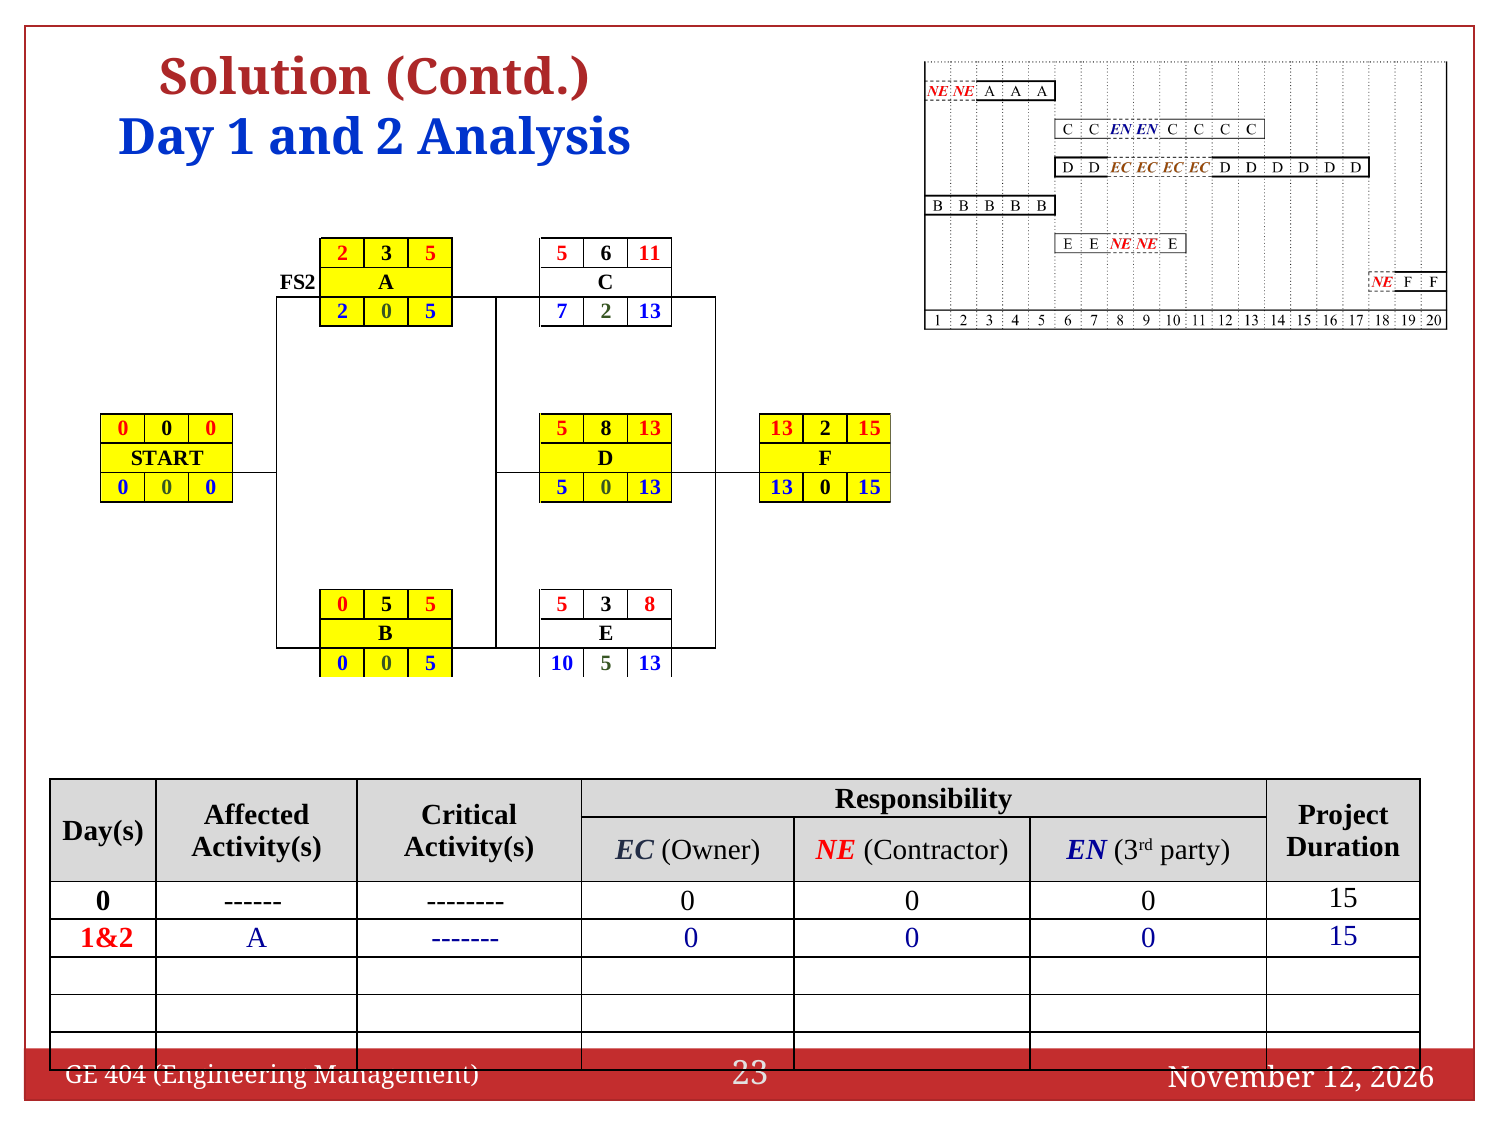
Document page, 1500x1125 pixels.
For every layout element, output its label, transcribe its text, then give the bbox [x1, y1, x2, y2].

picture [99, 237, 893, 679]
table_cell [358, 958, 581, 994]
table_cell [582, 995, 793, 1031]
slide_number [950, 1050, 1450, 1111]
picture [924, 60, 1448, 338]
title Solution (Contd.) Day 1 and 2 Analysis [50, 47, 700, 172]
table_cell [157, 1033, 356, 1069]
table_cell [358, 995, 581, 1031]
table_cell 0 [582, 920, 793, 956]
table_cell [1031, 995, 1266, 1031]
table_cell [51, 958, 155, 994]
table_cell EC (Owner) [582, 818, 793, 881]
table_header Day(s) [51, 780, 155, 881]
table_cell ------ [157, 882, 356, 918]
table_header Responsibility [582, 780, 1266, 816]
slide_number 23 [699, 1071, 800, 1110]
table_cell NE (Contractor) [795, 818, 1029, 881]
table_header Affected Activity(s) [157, 780, 356, 881]
table_cell [157, 995, 356, 1031]
table_cell [582, 958, 793, 994]
table_cell -------- [358, 882, 581, 918]
table_cell 0 [51, 882, 155, 918]
table_cell EN (3rd party) [1031, 818, 1266, 881]
table_cell 0 [1031, 882, 1266, 918]
table_header Project Duration [1267, 780, 1419, 881]
table_cell 15 [1267, 882, 1419, 918]
table_cell ------- [358, 920, 581, 956]
table_cell [795, 1033, 1029, 1069]
table_cell [358, 1033, 581, 1069]
footer GE 404 (Engineering Management) [50, 1071, 638, 1112]
table_cell [795, 958, 1029, 994]
table_cell [1267, 958, 1419, 994]
table_cell [1031, 958, 1266, 994]
table_cell [1031, 1033, 1266, 1069]
table_cell 0 [795, 920, 1029, 956]
table_cell [51, 1033, 155, 1069]
table_cell [157, 958, 356, 994]
table_cell 15 [1267, 920, 1419, 956]
table_cell [582, 1033, 793, 1069]
table_cell 0 [582, 882, 793, 918]
table_cell [795, 995, 1029, 1031]
table_header Critical Activity(s) [358, 780, 581, 881]
table_cell 1&2 [51, 920, 155, 956]
table_cell [1267, 1033, 1419, 1069]
table_cell A [157, 920, 356, 956]
table_cell 0 [795, 882, 1029, 918]
table_cell 0 [1031, 920, 1266, 956]
table_cell [1267, 995, 1419, 1031]
table_cell [51, 995, 155, 1031]
